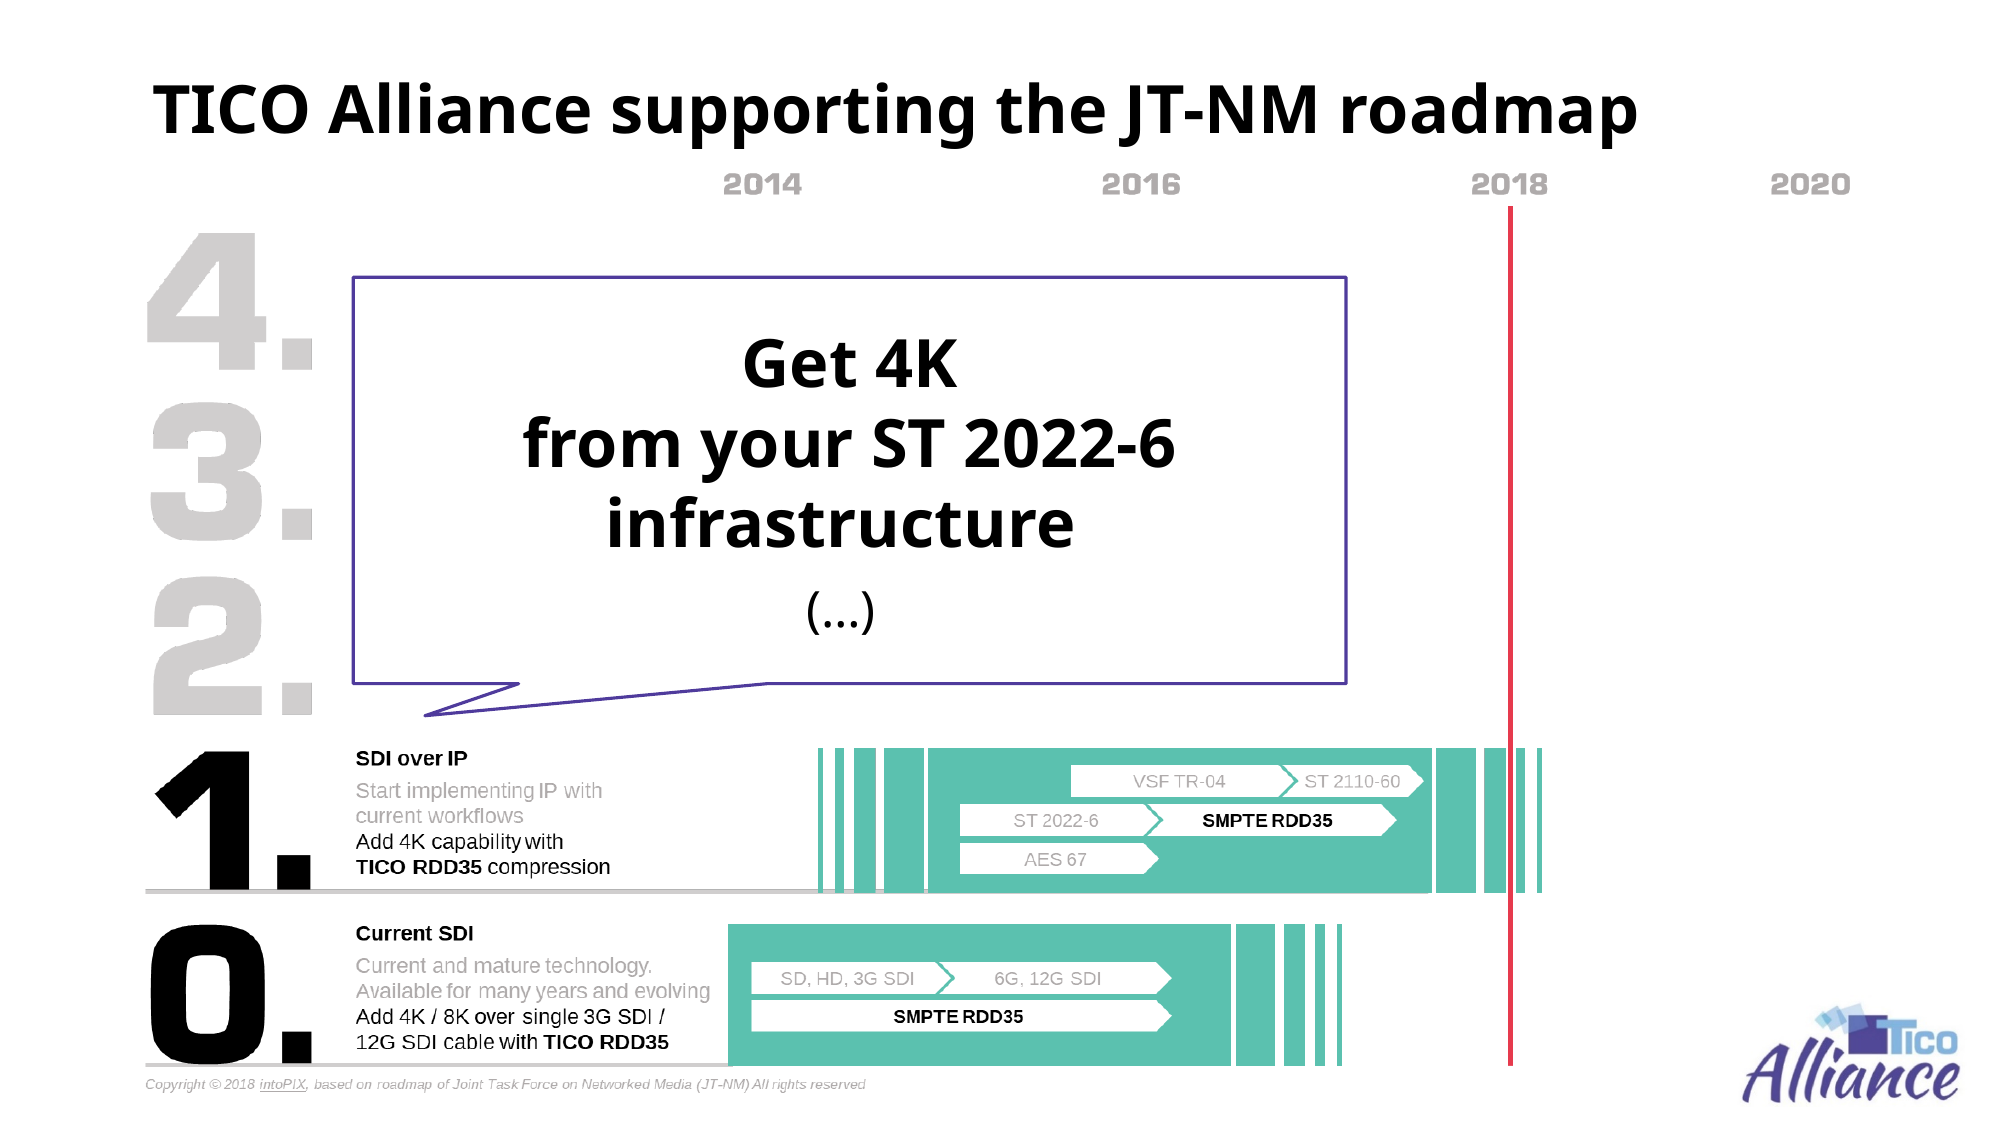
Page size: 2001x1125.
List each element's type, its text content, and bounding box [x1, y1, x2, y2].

title TICO Alliance supporting the JT-NM roadmap [137, 59, 1863, 108]
picture [18, 109, 1971, 1125]
